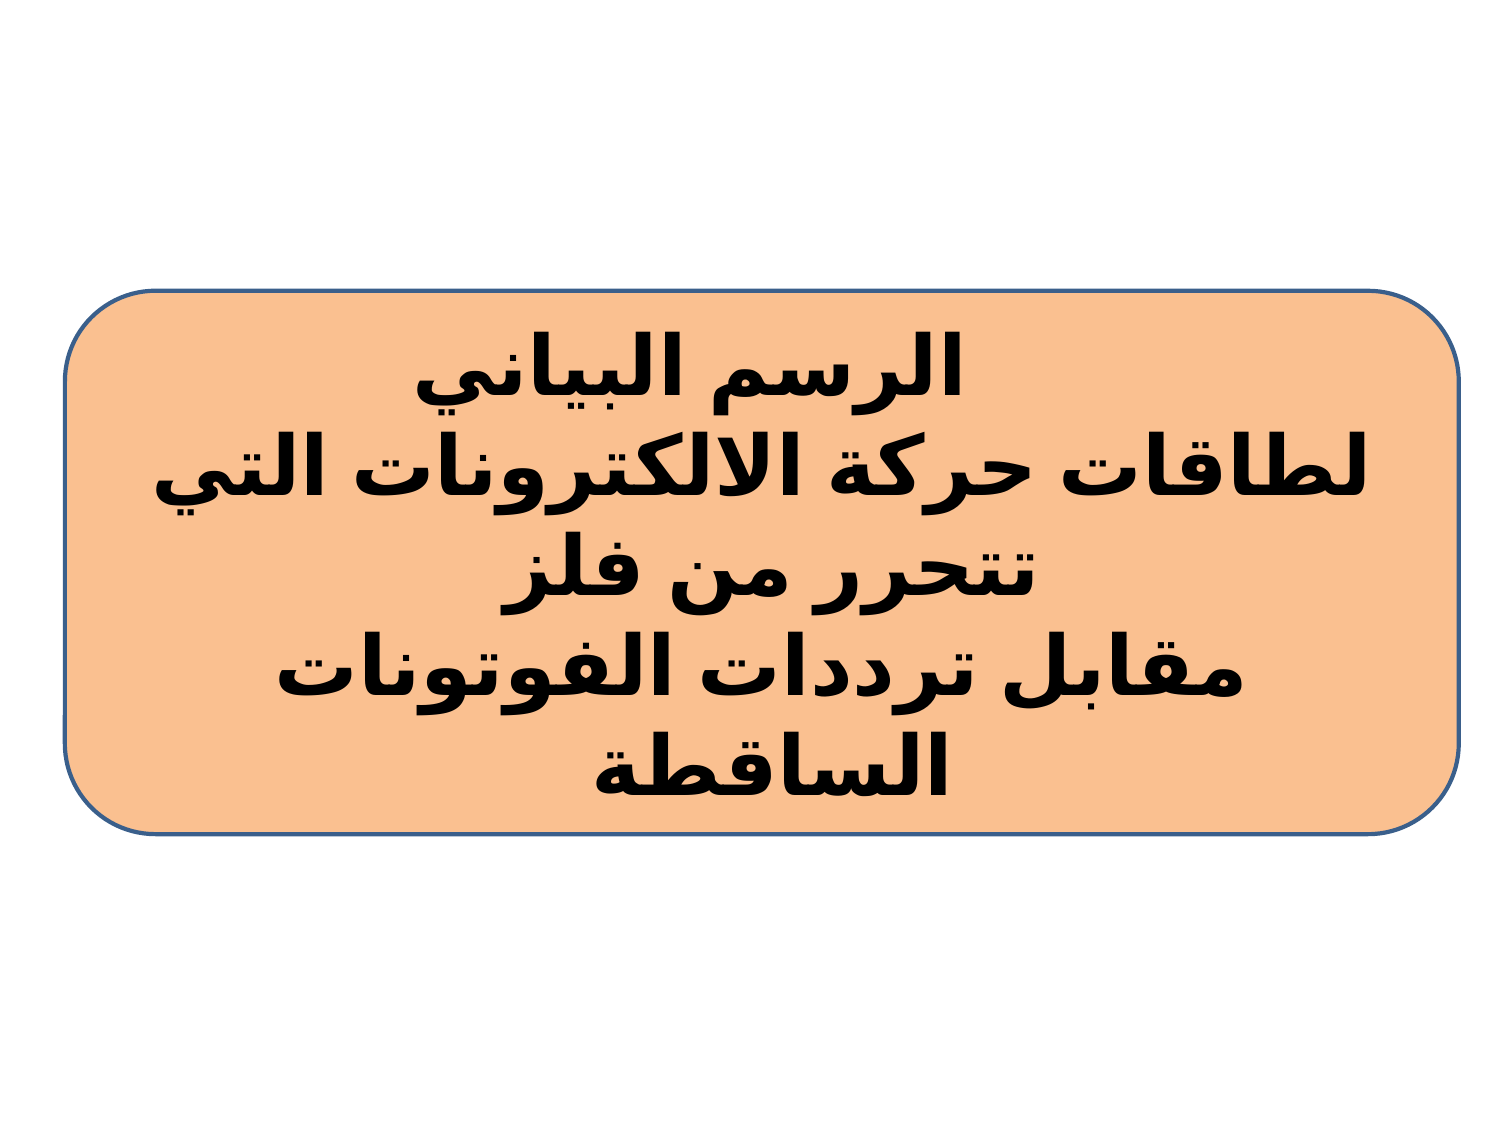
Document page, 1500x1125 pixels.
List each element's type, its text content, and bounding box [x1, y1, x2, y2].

text_box الرسم البياني لطاقات حركة الالكترونات التي تتحرر من فلز مقابل ترددات الفوتونات الساقطة [62, 288, 1461, 837]
